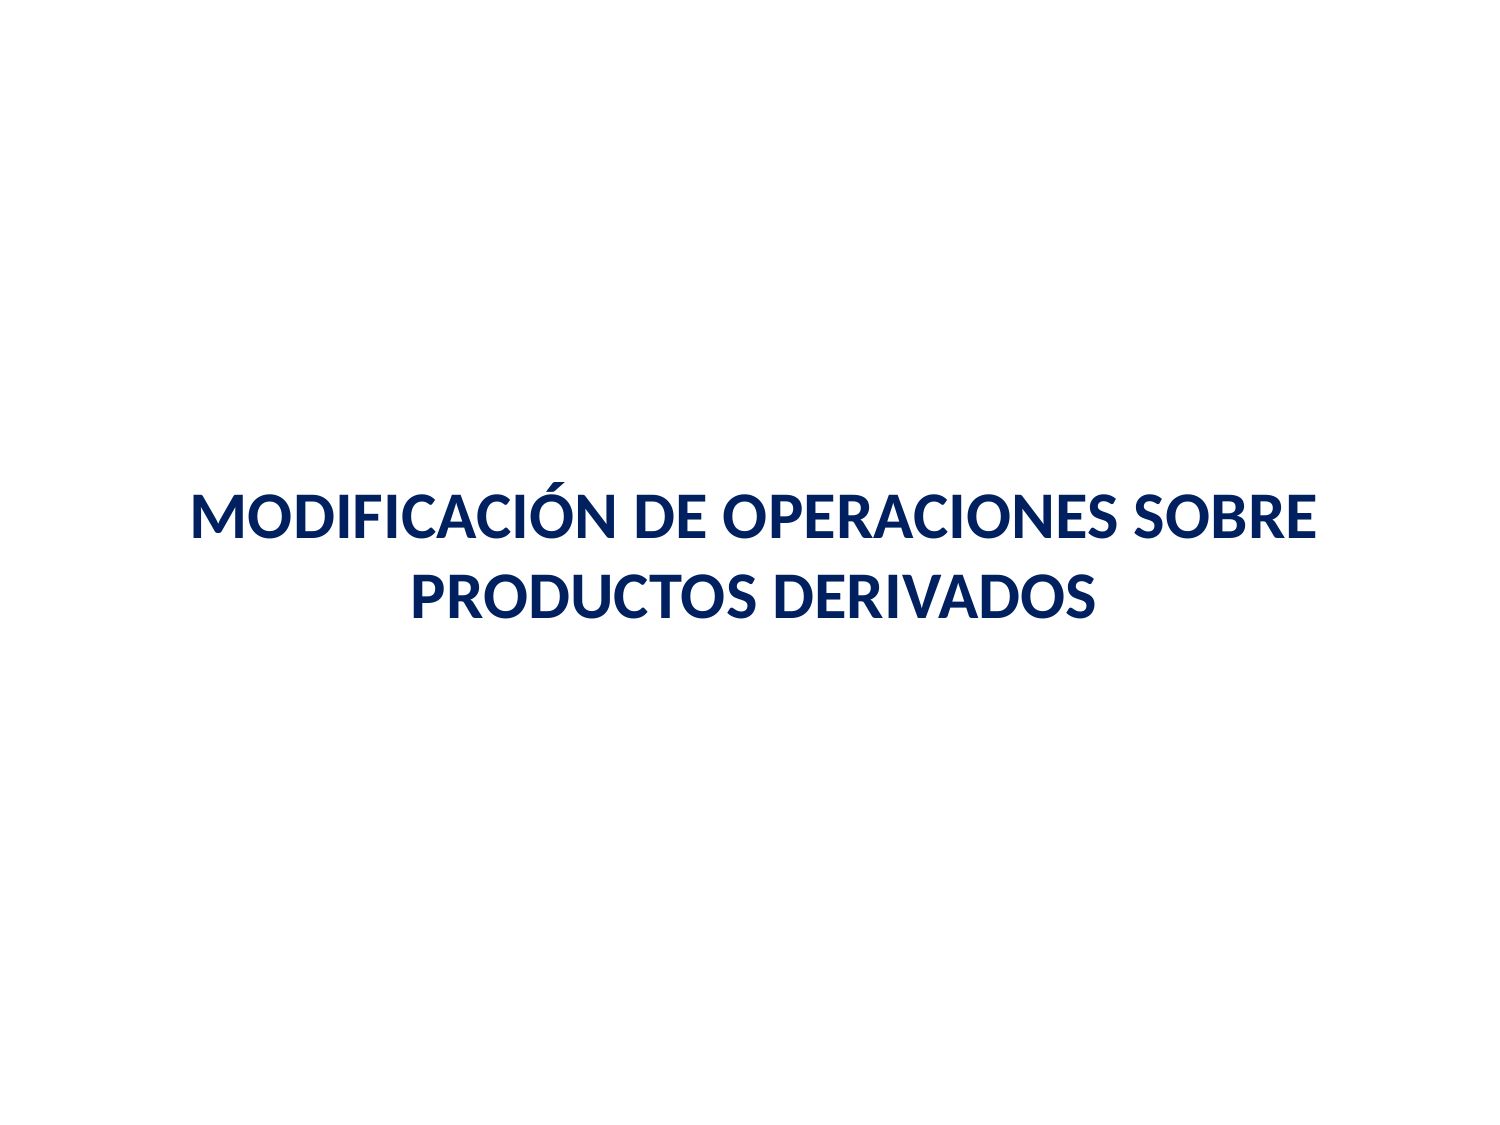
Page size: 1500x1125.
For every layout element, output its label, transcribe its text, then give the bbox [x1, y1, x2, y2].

text_box MODIFICACIÓN DE OPERACIONES SOBRE PRODUCTOS DERIVADOS [20, 464, 1489, 639]
